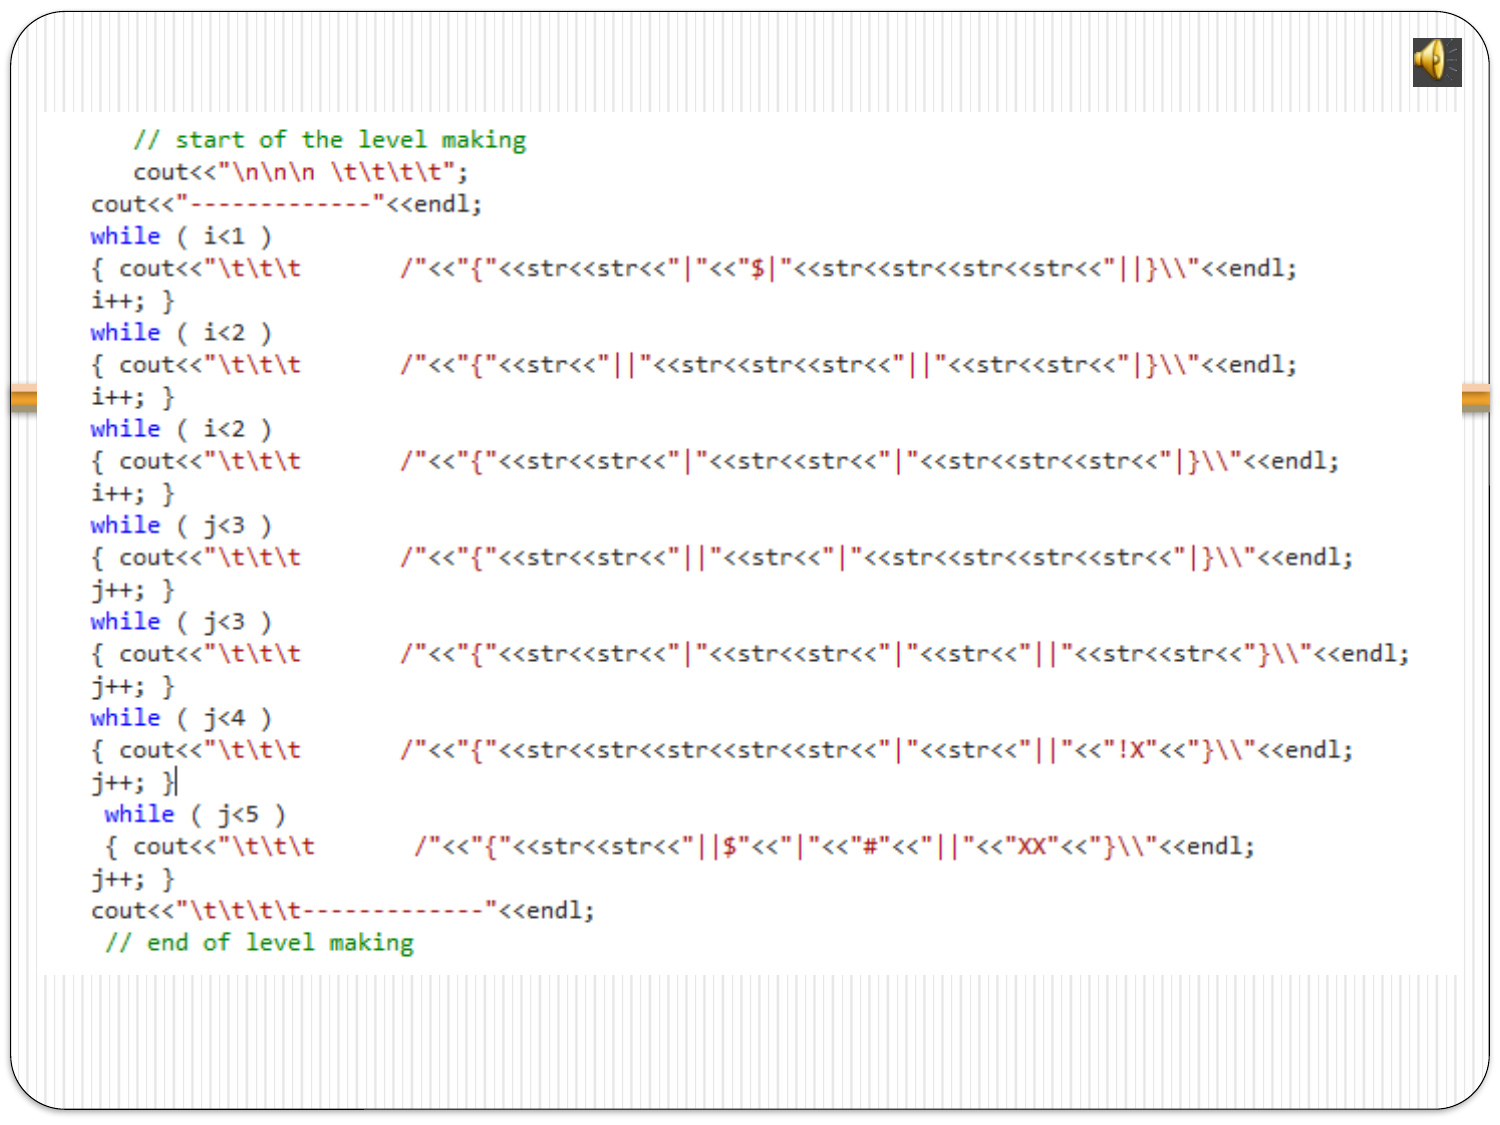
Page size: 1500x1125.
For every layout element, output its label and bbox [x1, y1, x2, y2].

picture [37, 112, 1462, 976]
picture [1412, 37, 1463, 88]
